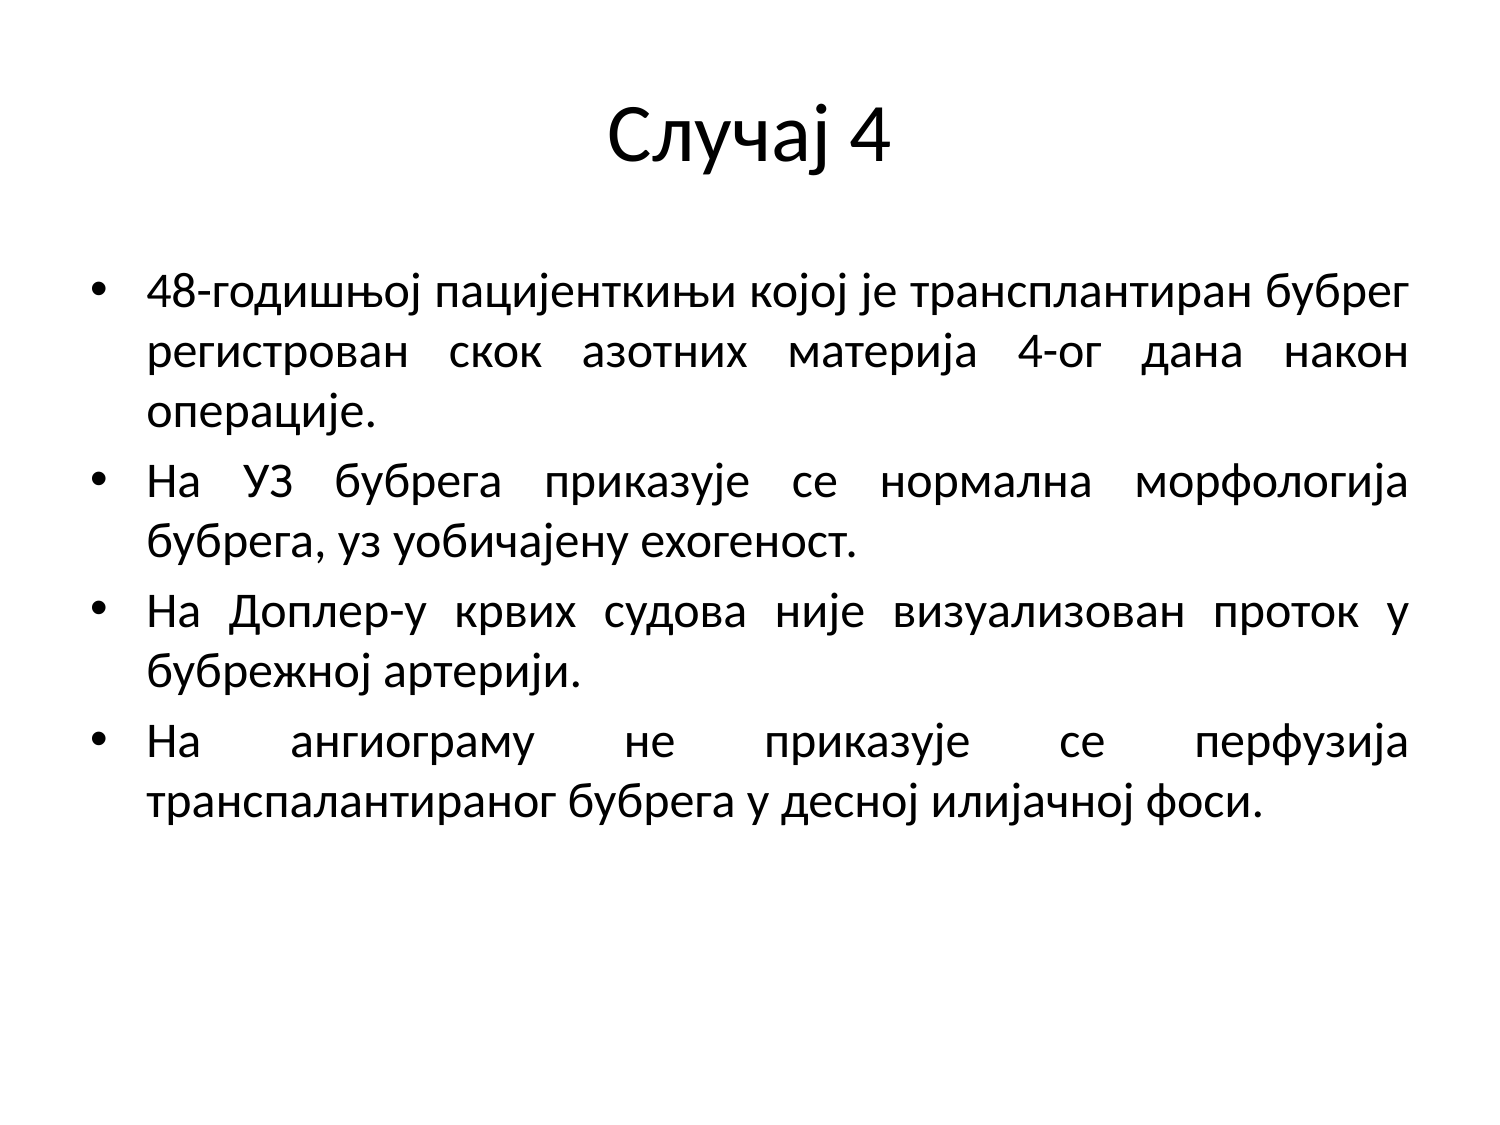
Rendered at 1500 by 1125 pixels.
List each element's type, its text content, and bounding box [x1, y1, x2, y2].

list Случај 4 48-годишњој пацијенткињи којој је трансплантиран бубрег регистрован скок азотних материја 4-ог дана након операције. На УЗ бубрега приказује се нормална морфологија бубрега, уз уобичајену ехогеност. На Доплер-у крвих судова није визуализован проток у бубрежној артерији. На ангиограму не приказује се перфузија транспалантираног бубрега у десној илијачној фоси. [74, 70, 1426, 891]
